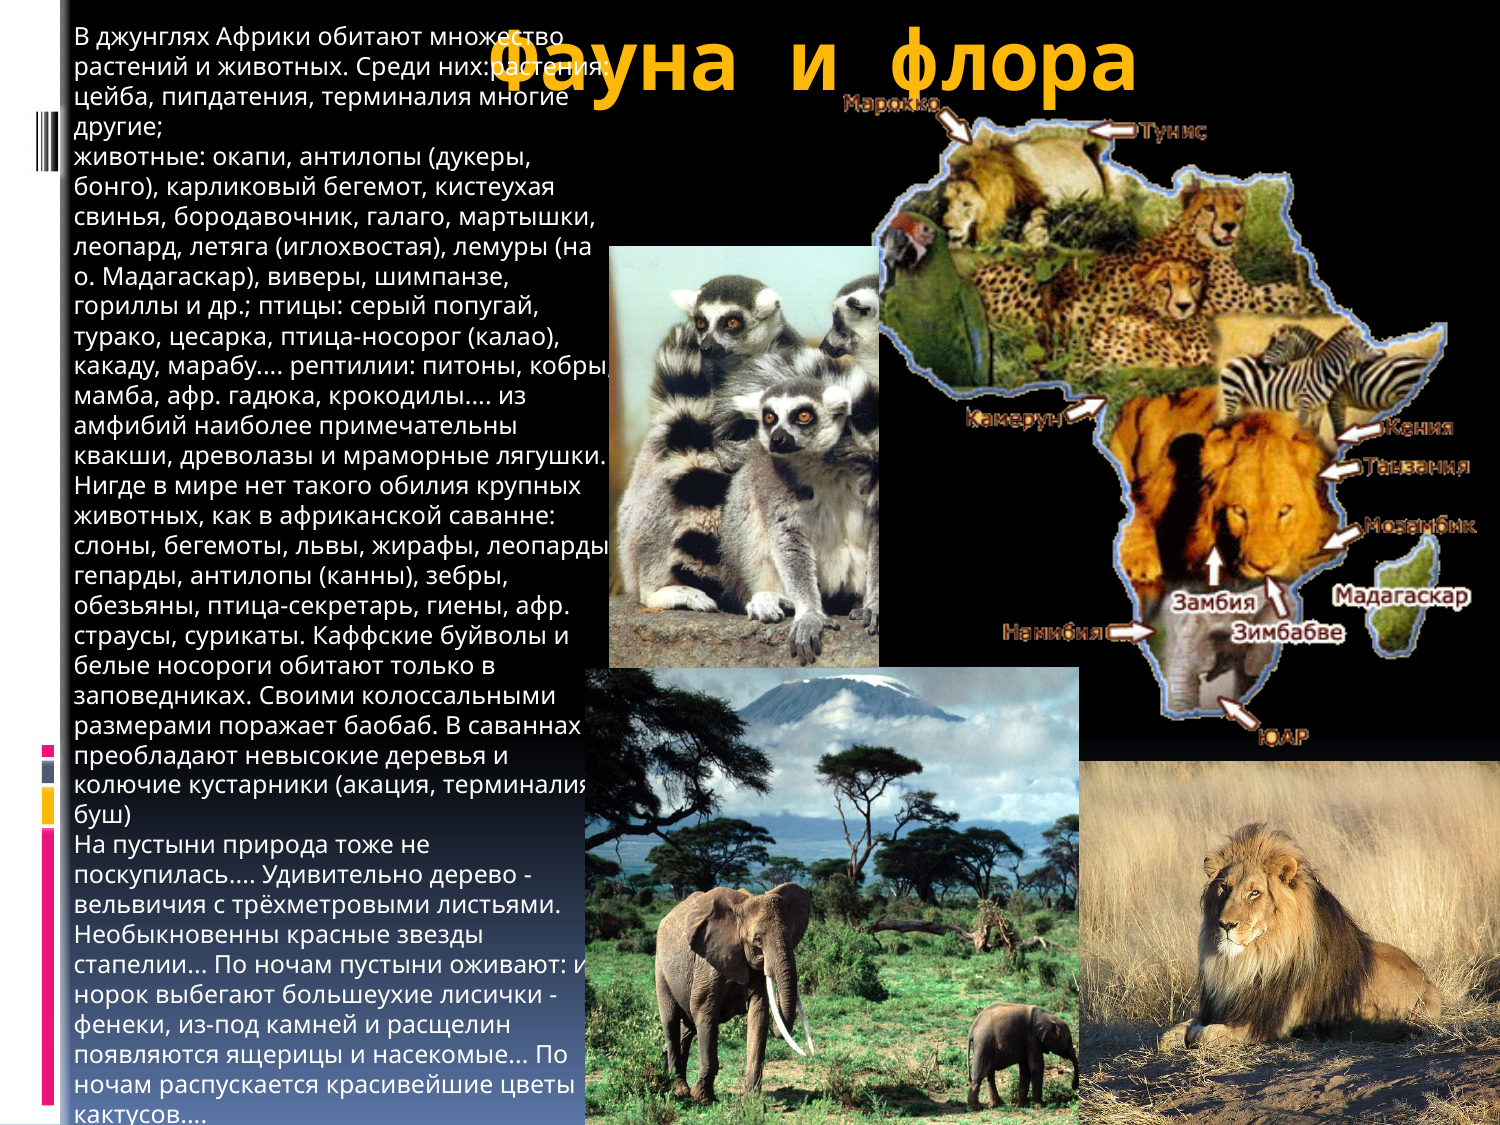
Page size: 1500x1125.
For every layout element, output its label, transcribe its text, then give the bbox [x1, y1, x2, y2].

text_box В джунглях Африки обитают множество растений и животных. Среди них:растения: цейба, пипдатения, терминалия многие другие; животные: окапи, антилопы (дукеры, бонго), карликовый бегемот, кистеухая свинья, бородавочник, галаго, мартышки, леопард, летяга (иглохвостая), лемуры (на о. Мадагаскар), виверы, шимпанзе, гориллы и др.; птицы: серый попугай, турако, цесарка, птица-носорог (калао), какаду, марабу.... рептилии: питоны, кобры, мамба, афр. гадюка, крокодилы.... из амфибий наиболее примечательны квакши, древолазы и мраморные лягушки. Нигде в мире нет такого обилия крупных животных, как в африканской саванне: слоны, бегемоты, львы, жирафы, леопарды, гепарды, антилопы (канны), зебры, обезьяны, птица-секретарь, гиены, афр. страусы, сурикаты. Каффские буйволы и белые носороги обитают только в заповедниках. Своими колоссальными размерами поражает баобаб. В саваннах преобладают невысокие деревья и колючие кустарники (акация, терминалия, буш) На пустыни природа тоже не поскупилась.... Удивительно дерево - вельвичия с трёхметровыми листьями. Необыкновенны красные звезды стапелии... По ночам пустыни оживают: из норок выбегают большеухие лисички - фенеки, из-под камней и расщелин появляются ящерицы и насекомые... По ночам распускается красивейшие цветы кактусов.... [58, 13, 633, 1125]
picture [608, 245, 880, 669]
title Фауна и флора [152, 0, 1428, 150]
picture [585, 667, 1079, 1125]
picture [843, 93, 1477, 748]
picture [1087, 761, 1500, 1125]
